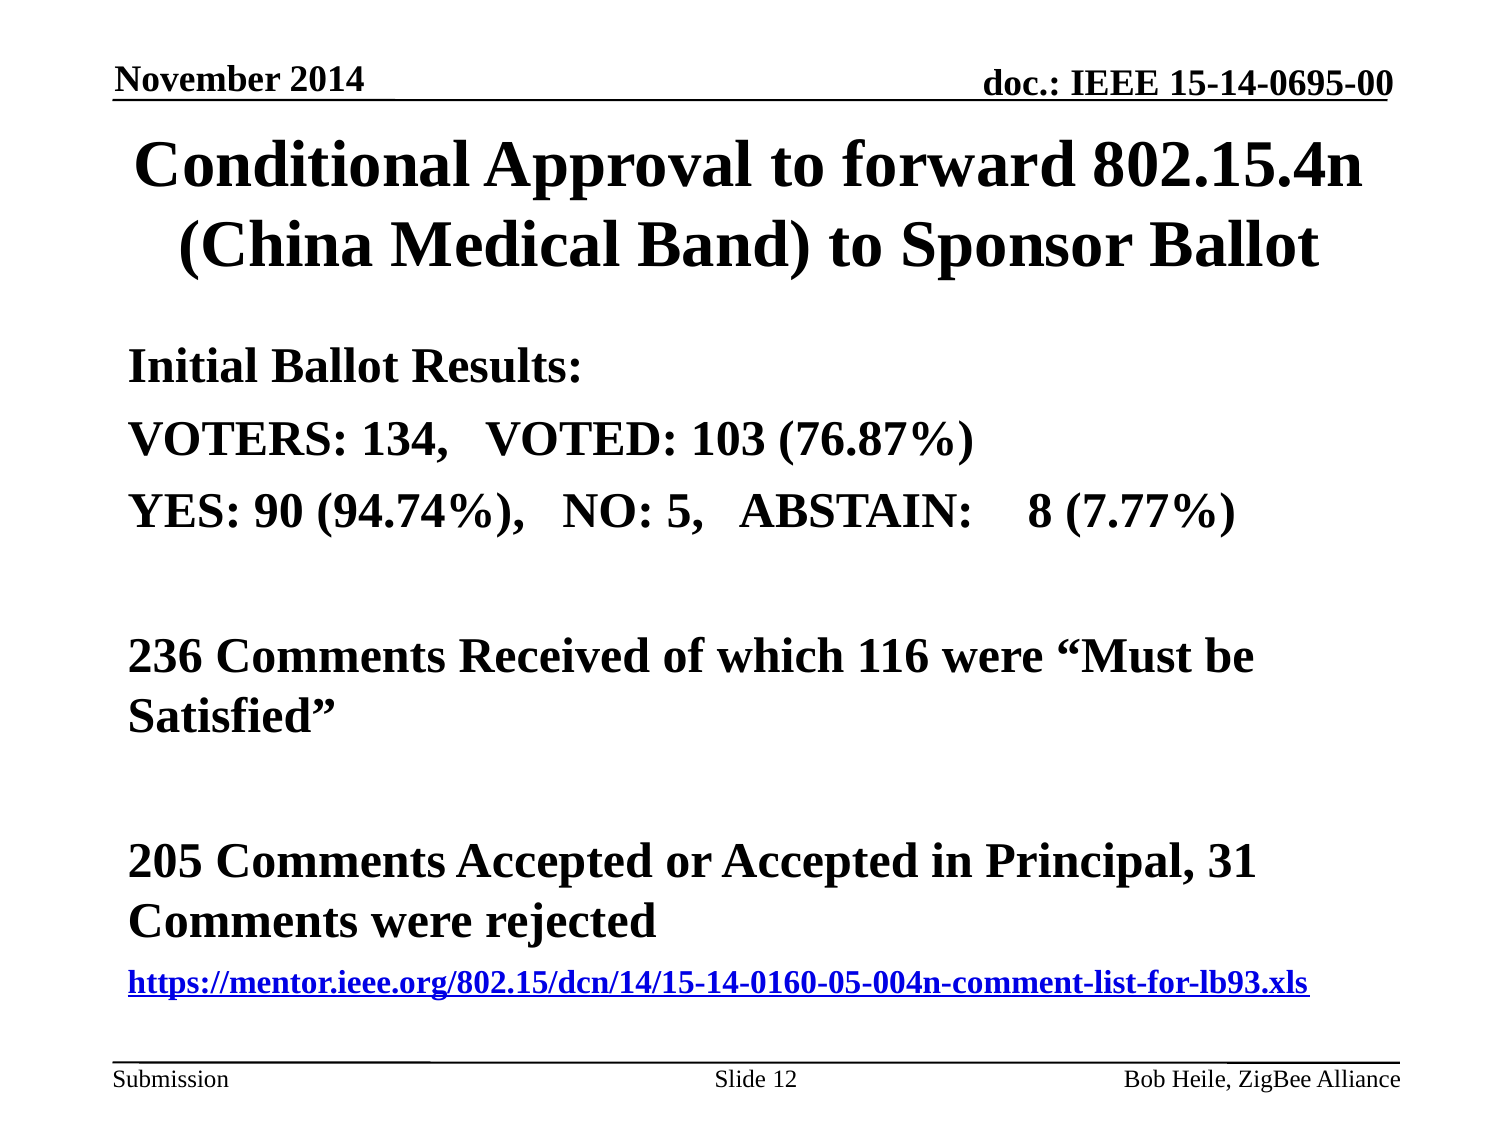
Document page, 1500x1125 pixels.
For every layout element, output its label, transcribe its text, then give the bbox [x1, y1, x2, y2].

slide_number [114, 54, 423, 100]
list Initial Ballot Results: VOTERS: 134, VOTED: 103 (76.87%) YES: 90 (94.74%), NO: 5, ABSTAIN: 8 (7.77%) 236 Comments Received of which 116 were “Must be Satisfied” 205 Comments Accepted or Accepted in Principal, 31 Comments were rejected https://mentor.ieee.org/802.15/dcn/14/15-14-0160-05-004n-comment-list-for-lb93.xls [112, 324, 1388, 1000]
slide_number Slide 12 [712, 1061, 800, 1123]
footer Bob Heile, ZigBee Alliance [878, 1061, 1402, 1093]
title Conditional Approval to forward 802.15.4n (China Medical Band) to Sponsor Ballot [112, 112, 1388, 288]
